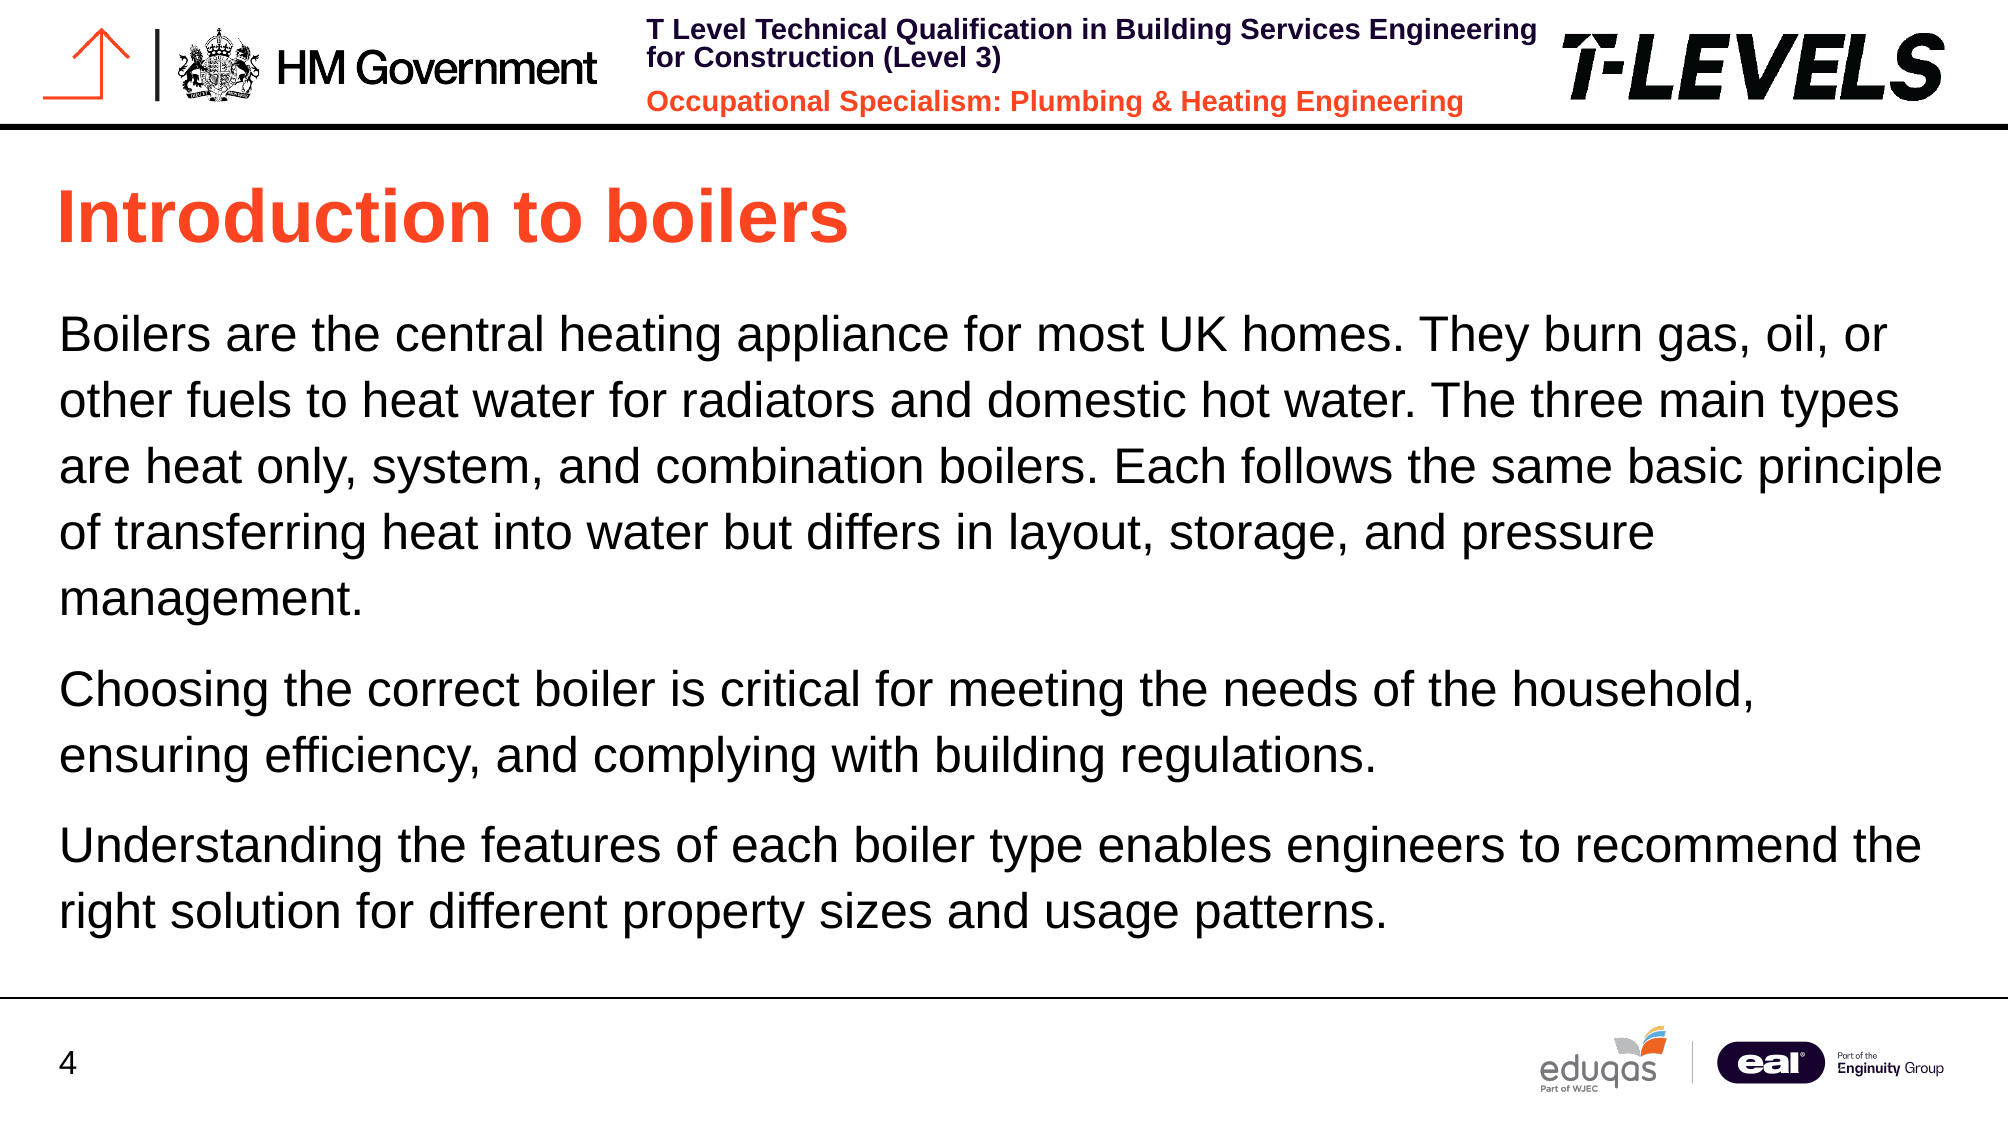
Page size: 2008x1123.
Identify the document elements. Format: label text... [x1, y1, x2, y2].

list Boilers are the central heating appliance for most UK homes. They burn gas, oil, or other fuels to heat water for radiators and domestic hot water. The three main types are heat only, system, and combination boilers. Each follows the same basic principle of transferring heat into water but differs in layout, storage, and pressure management. Choosing the correct boiler is critical for meeting the needs of the household, ensuring efficiency, and complying with building regulations. Understanding the features of each boiler type enables engineers to recommend the right solution for different property sizes and usage patterns. [59, 295, 1949, 975]
picture [155, 28, 597, 102]
title Introduction to boilers [41, 111, 1949, 314]
picture [38, 27, 136, 100]
picture [1543, 25, 1964, 108]
picture [1535, 1021, 1949, 1097]
